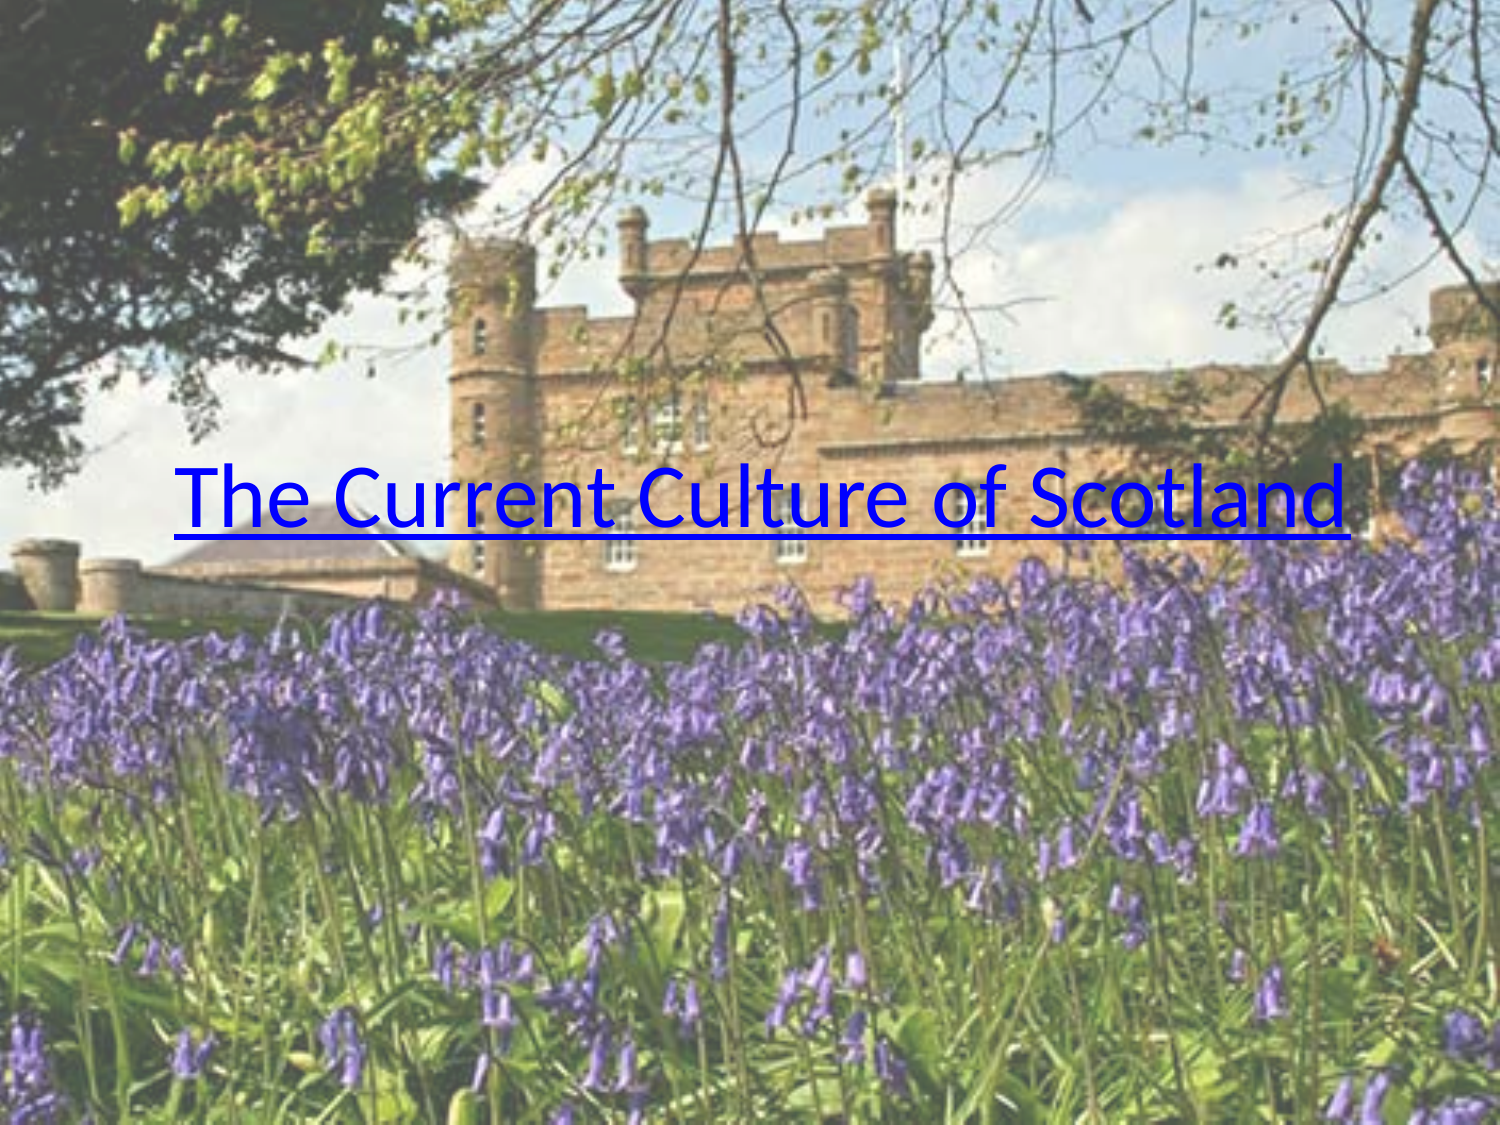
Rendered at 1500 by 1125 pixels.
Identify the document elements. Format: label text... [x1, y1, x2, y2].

title The Current Culture of Scotland [87, 399, 1438, 583]
